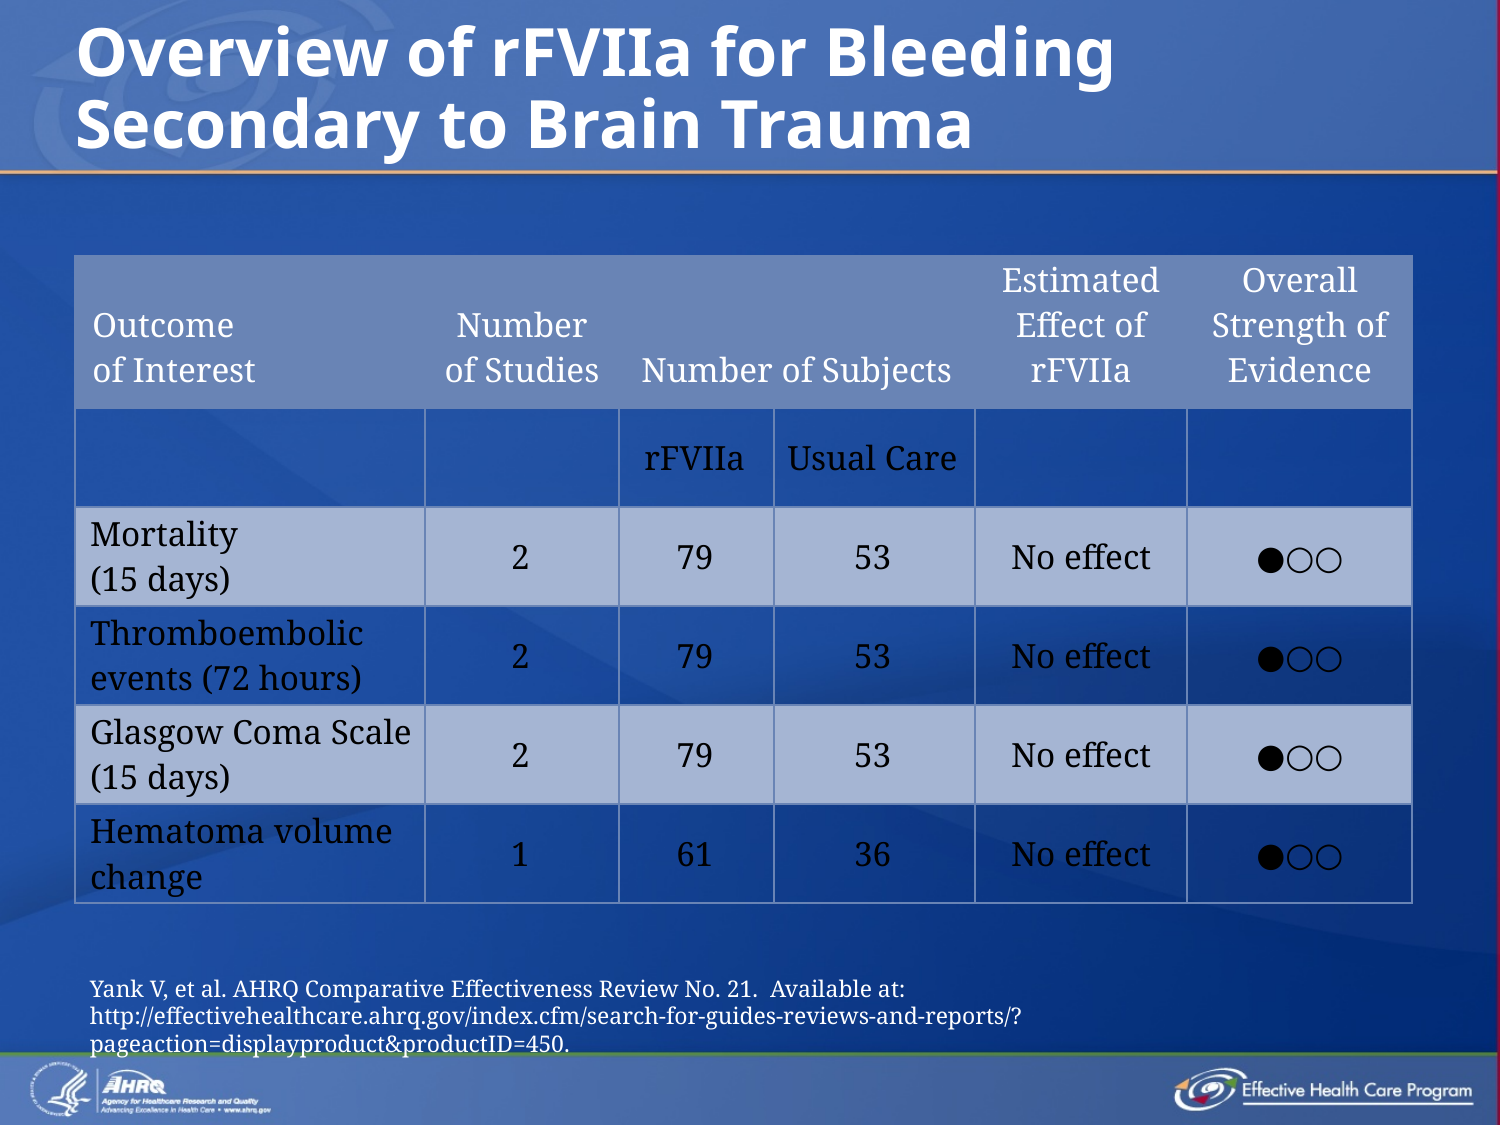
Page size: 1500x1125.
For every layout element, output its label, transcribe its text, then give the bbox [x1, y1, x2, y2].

table_cell [426, 409, 618, 506]
table_cell 36 [775, 805, 974, 902]
table_cell 2 [426, 706, 618, 803]
table_cell [76, 409, 424, 506]
table_cell 53 [775, 607, 974, 704]
table_cell 2 [426, 508, 618, 605]
table_cell Glasgow Coma Scale (15 days) [76, 706, 424, 803]
table_cell Mortality (15 days) [76, 508, 424, 605]
table_cell ●○○ [1188, 805, 1411, 902]
table_cell Hematoma volume change [76, 805, 424, 902]
table_cell 2 [426, 607, 618, 704]
table_cell ●○○ [1188, 607, 1411, 704]
table_cell No effect [976, 508, 1186, 605]
table_cell 61 [620, 805, 773, 902]
table_header Number of Studies [426, 256, 618, 407]
text_box Yank V, et al. AHRQ Comparative Effectiveness Review No. 21. Available at: http://effectivehealthcare.ahrq.gov/index.cfm/search-for-guides-reviews-and-reports/?pageaction=displayproduct&productID=450. [74, 966, 1438, 1064]
table_cell Thromboembolic events (72 hours) [76, 607, 424, 704]
table_cell rFVIIa [620, 409, 773, 506]
table_cell 53 [775, 508, 974, 605]
table_cell 53 [775, 706, 974, 803]
table_cell 79 [620, 706, 773, 803]
table_cell No effect [976, 706, 1186, 803]
table_cell [976, 409, 1186, 506]
table_header Overall Strength of Evidence [1188, 256, 1411, 407]
table_cell No effect [976, 607, 1186, 704]
table_header Number of Subjects [620, 256, 974, 407]
table_cell [1188, 409, 1411, 506]
table_cell Usual Care [775, 409, 974, 506]
picture [0, 0, 1500, 1125]
table_cell 79 [620, 607, 773, 704]
table_cell ●○○ [1188, 706, 1411, 803]
table_cell ●○○ [1188, 508, 1411, 605]
title Overview of rFVIIa for Bleeding Secondary to Brain Trauma [74, 21, 1426, 163]
table_header Estimated Effect of rFVIIa [976, 256, 1186, 407]
table_cell 1 [426, 805, 618, 902]
table_header Outcome of Interest [76, 256, 424, 407]
table_cell No effect [976, 805, 1186, 902]
table_cell 79 [620, 508, 773, 605]
